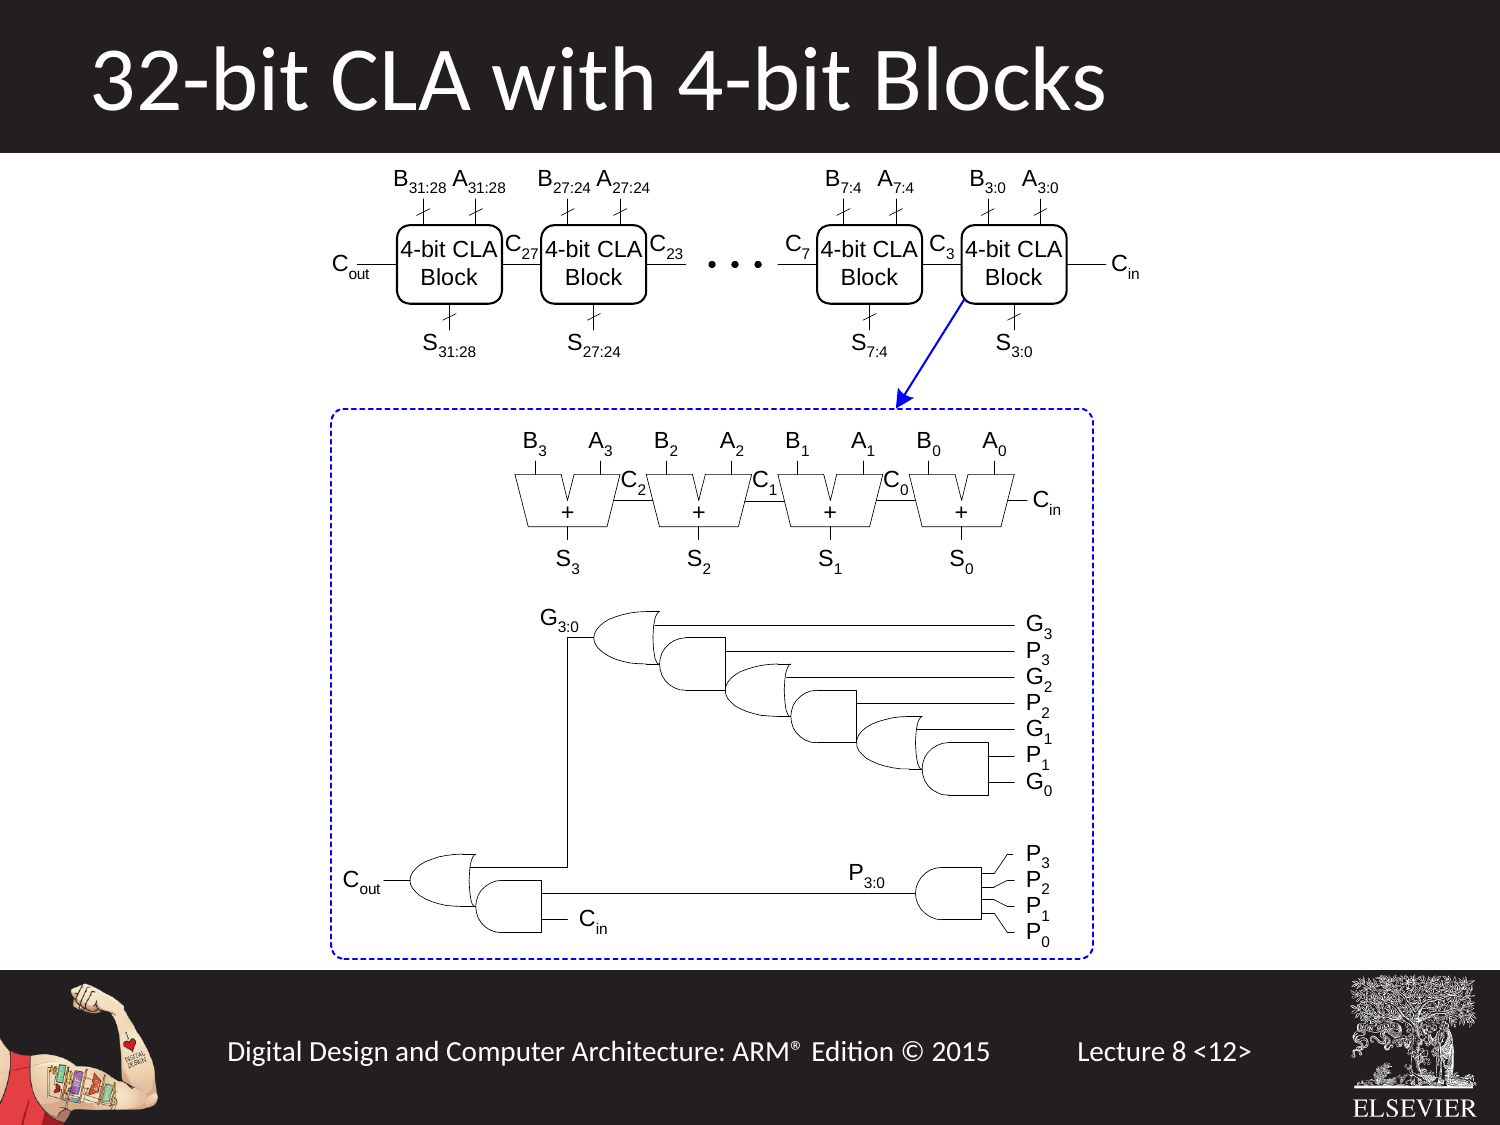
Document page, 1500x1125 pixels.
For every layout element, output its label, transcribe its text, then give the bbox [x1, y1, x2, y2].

picture [0, 979, 163, 1125]
picture [1350, 974, 1477, 1117]
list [262, 149, 1162, 966]
text_box 32-bit CLA with 4-bit Blocks [75, 11, 1375, 136]
